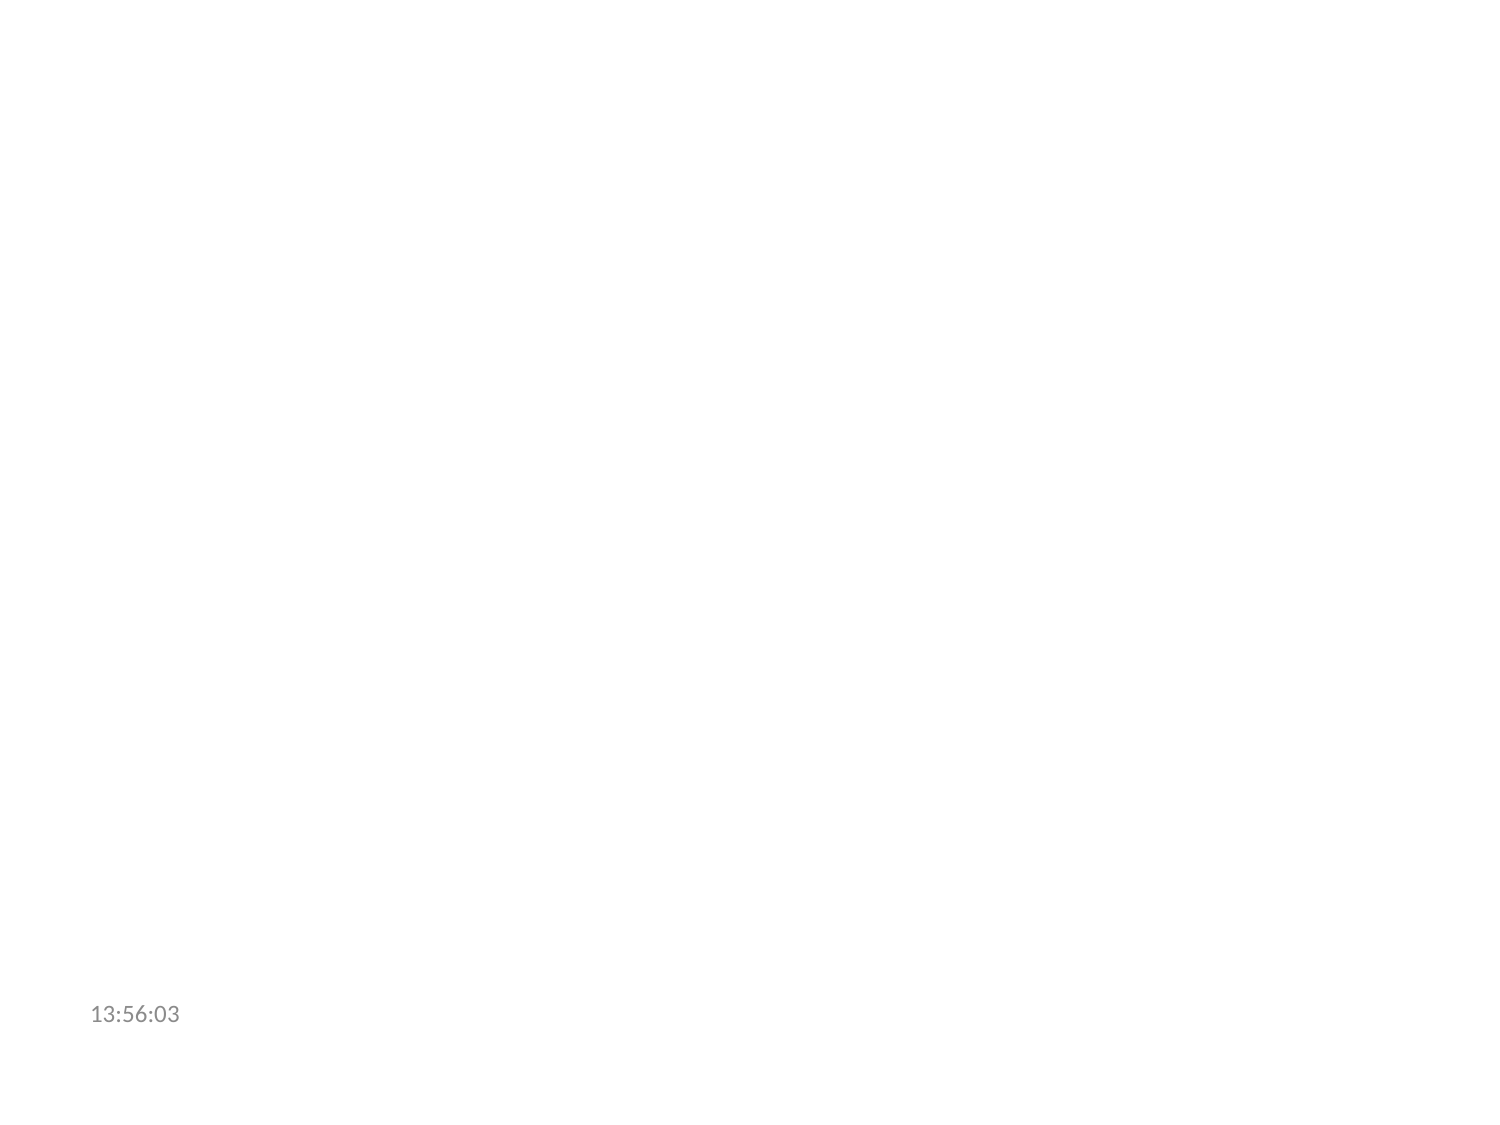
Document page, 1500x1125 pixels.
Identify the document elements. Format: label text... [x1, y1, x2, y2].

text_box 15:35:09 [75, 982, 425, 1043]
